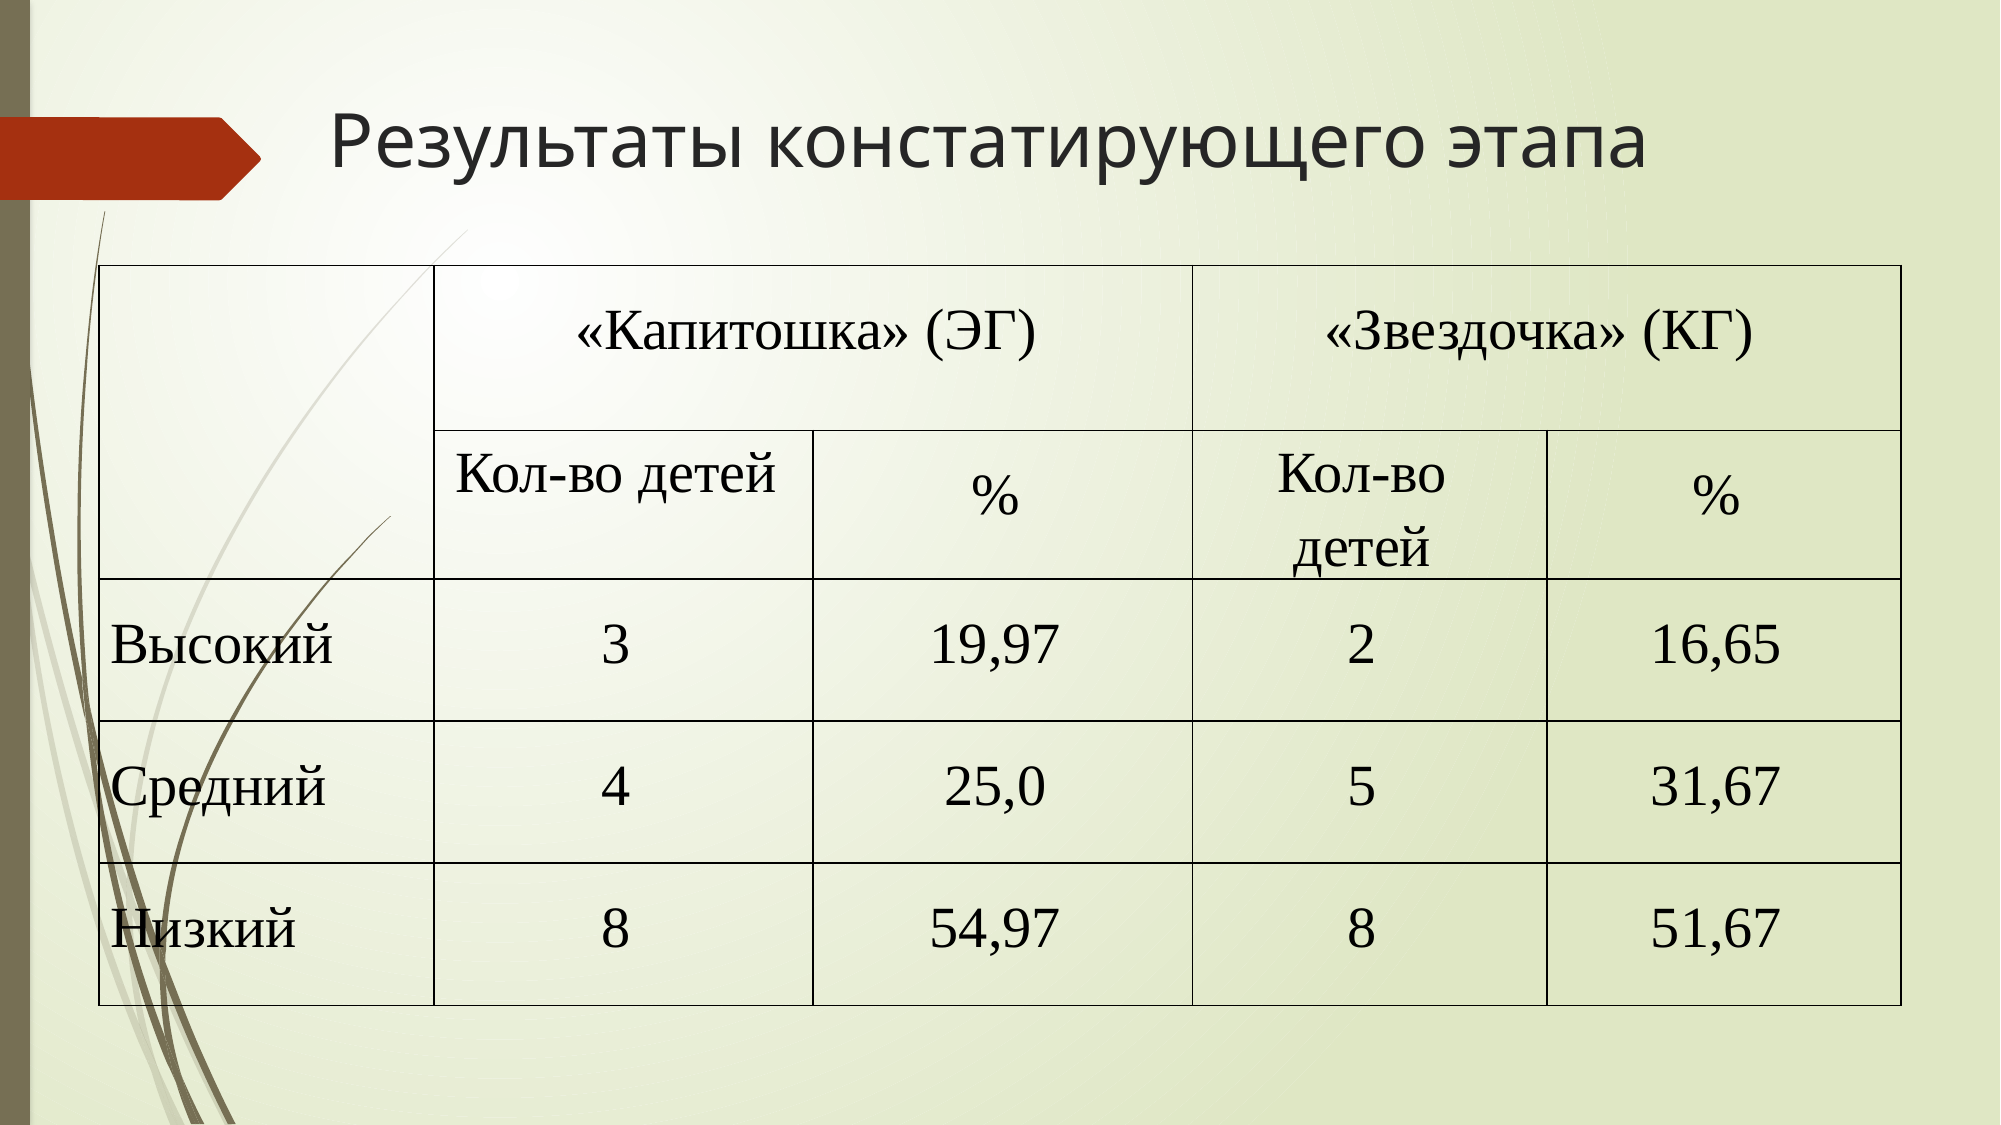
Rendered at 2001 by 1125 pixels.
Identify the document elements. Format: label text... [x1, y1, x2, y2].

table_cell 5 [1193, 722, 1546, 862]
title Результаты констатирующего этапа [313, 85, 1847, 265]
table_header [100, 266, 433, 578]
table_cell 8 [1193, 864, 1546, 1005]
table_cell 4 [435, 722, 812, 862]
table_cell % [1548, 431, 1900, 578]
table_cell 54,97 [814, 864, 1192, 1005]
table_cell Низкий [100, 864, 433, 1005]
table_cell 2 [1193, 580, 1546, 720]
table_cell 3 [435, 580, 812, 720]
table_header «Капитошка» (ЭГ) [435, 266, 1192, 430]
table_header «Звездочка» (КГ) [1193, 266, 1900, 430]
table_cell % [814, 431, 1192, 578]
table_cell 31,67 [1548, 722, 1900, 862]
table_cell 16,65 [1548, 580, 1900, 720]
table_cell 51,67 [1548, 864, 1900, 1005]
table_cell 19,97 [814, 580, 1192, 720]
table_cell Кол-во детей [435, 431, 812, 578]
table_cell Кол-во детей [1193, 431, 1546, 578]
table_cell Средний [100, 722, 433, 862]
table_cell 8 [435, 864, 812, 1005]
table_cell Высокий [100, 580, 433, 720]
table_cell 25,0 [814, 722, 1192, 862]
